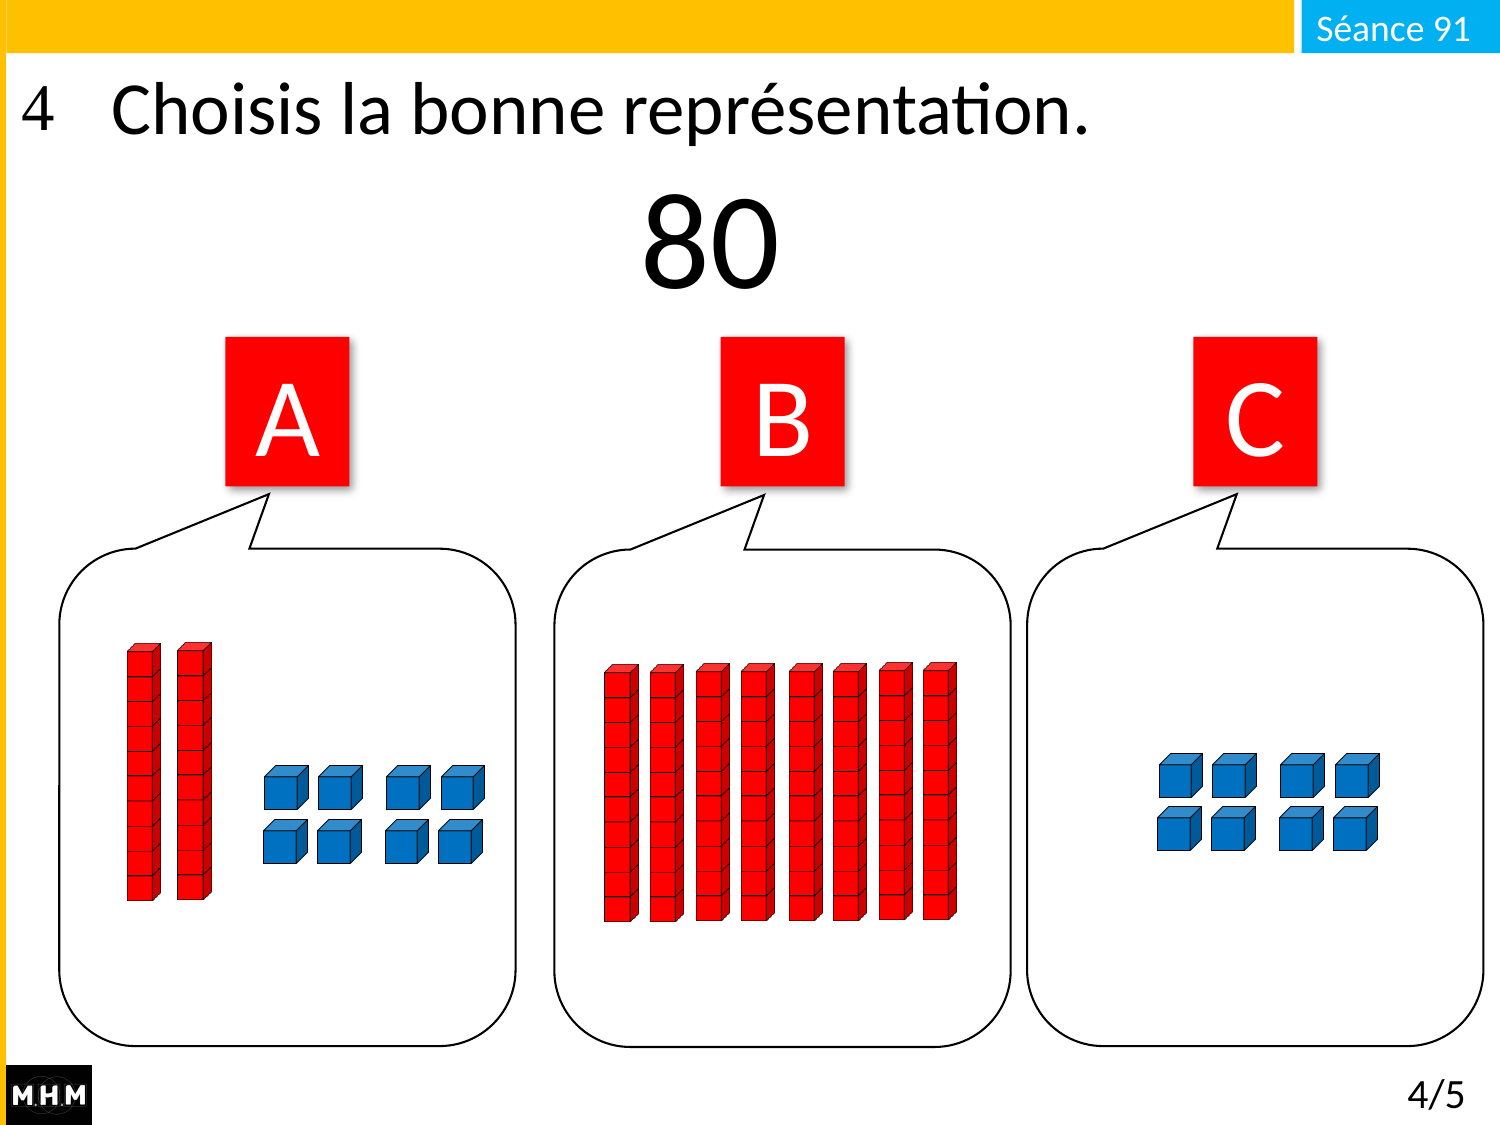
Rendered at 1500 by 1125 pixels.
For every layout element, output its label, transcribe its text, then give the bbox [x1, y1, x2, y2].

title Choisis la bonne représentation. [96, 60, 1391, 160]
picture [1276, 804, 1326, 852]
picture [1332, 751, 1382, 799]
picture [383, 763, 433, 811]
picture [1208, 804, 1258, 852]
picture [175, 640, 215, 902]
text_box [58, 492, 517, 1048]
text_box A [225, 336, 350, 487]
picture [830, 661, 870, 923]
picture [261, 763, 311, 811]
picture [315, 763, 365, 811]
picture [260, 817, 310, 865]
list 4/5 [1373, 1064, 1500, 1125]
picture [921, 660, 960, 922]
picture [381, 817, 431, 865]
picture [6, 1065, 92, 1125]
picture [1156, 751, 1205, 799]
picture [1277, 751, 1327, 799]
text_box C [1193, 336, 1318, 487]
picture [1154, 804, 1204, 852]
picture [125, 641, 164, 903]
text_box [1026, 492, 1485, 1048]
picture [877, 660, 916, 922]
picture [602, 662, 642, 924]
text_box B [720, 336, 845, 487]
text_box [553, 493, 1012, 1049]
picture [787, 661, 826, 923]
text_box 80 [499, 143, 922, 324]
picture [314, 817, 364, 865]
picture [1330, 804, 1380, 852]
picture [694, 661, 733, 923]
picture [435, 817, 485, 865]
picture [647, 662, 687, 924]
picture [739, 661, 778, 923]
picture [438, 763, 487, 811]
picture [1209, 751, 1259, 799]
